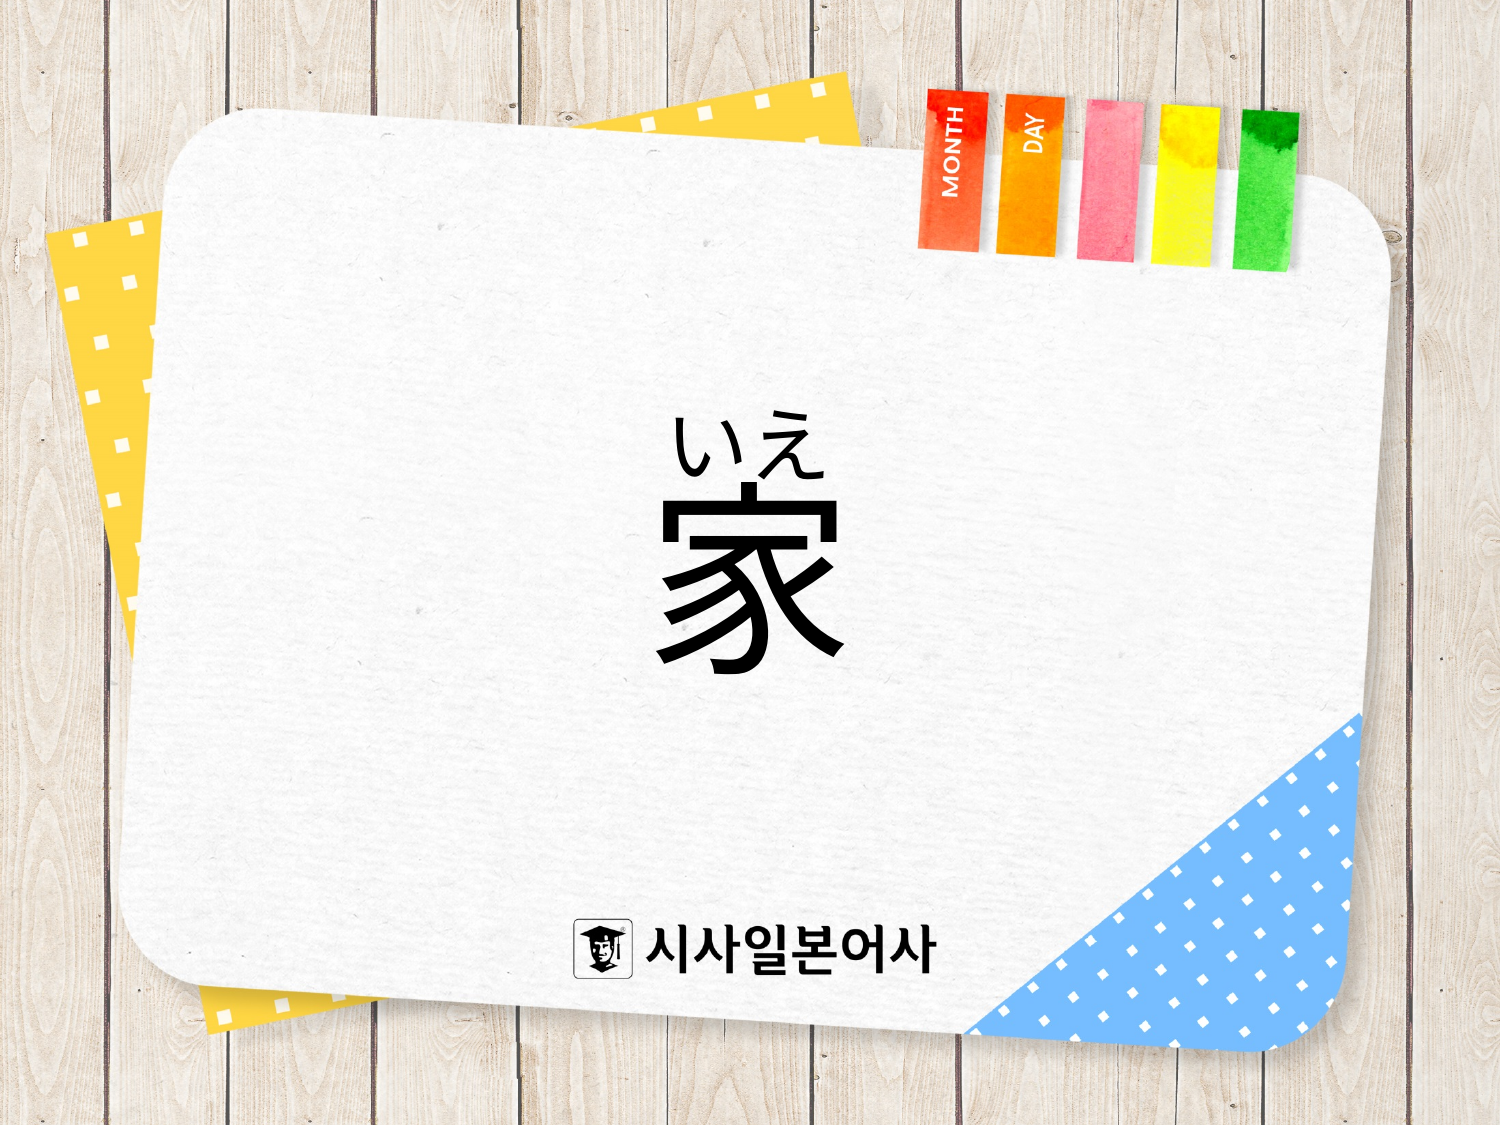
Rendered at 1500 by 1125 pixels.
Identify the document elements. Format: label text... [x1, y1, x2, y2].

picture [0, 0, 1500, 1125]
text_box いえ [650, 385, 847, 501]
title 家 [75, 338, 1425, 811]
